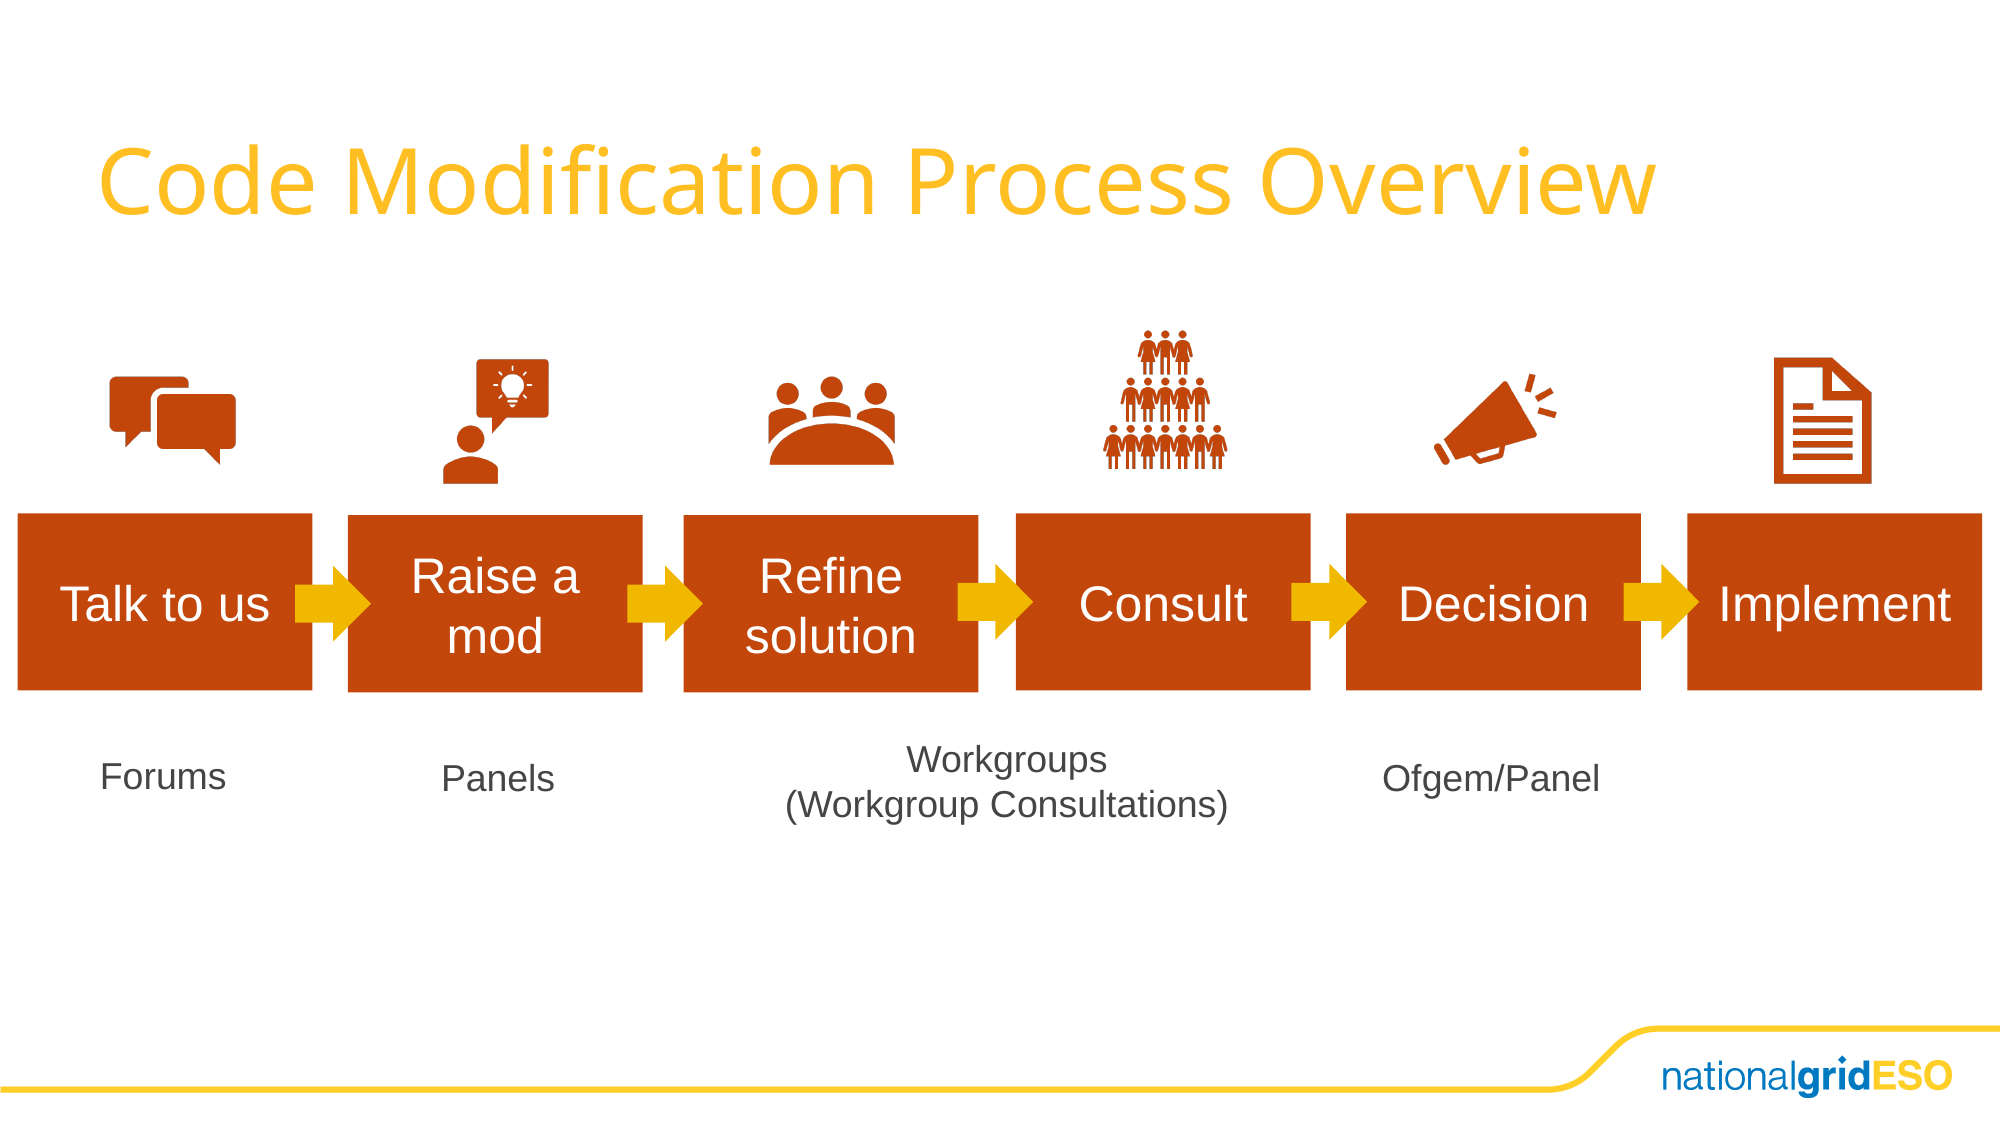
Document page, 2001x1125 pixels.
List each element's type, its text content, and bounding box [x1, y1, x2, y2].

picture [0, 1024, 2000, 1125]
title Code Modification Process Overview [81, 127, 1903, 233]
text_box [17, 324, 1983, 834]
